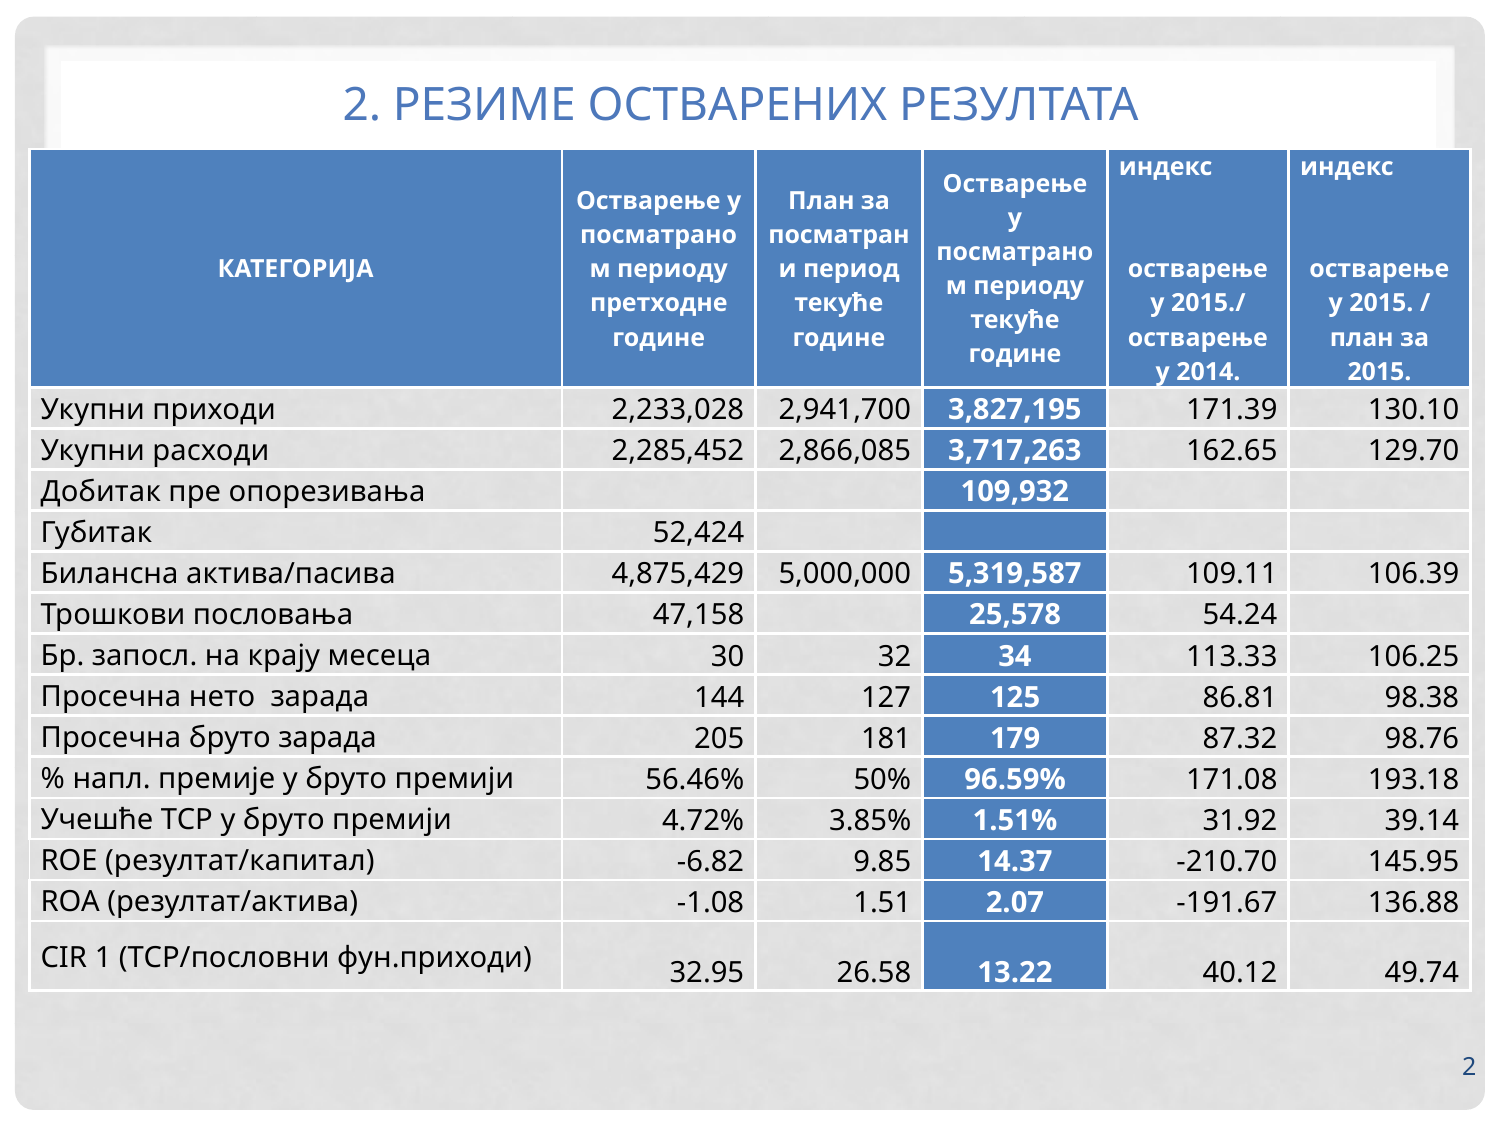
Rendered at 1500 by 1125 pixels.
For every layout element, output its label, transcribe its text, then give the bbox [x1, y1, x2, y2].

table_cell 40.12 [1109, 922, 1287, 989]
table_cell [757, 594, 921, 632]
table_cell 109.11 [1109, 553, 1287, 591]
table_header Остварење у посматраном периоду текуће године [924, 150, 1106, 386]
table_cell [924, 512, 1106, 550]
table_cell 25,578 [924, 594, 1106, 632]
table_cell 162.65 [1109, 430, 1287, 468]
table_cell 171.08 [1109, 758, 1287, 797]
table_cell 31.92 [1109, 799, 1287, 838]
table_cell -6.82 [563, 840, 754, 879]
table_cell 205 [563, 717, 754, 755]
table_cell 144 [563, 676, 754, 714]
table_cell 52,424 [563, 512, 754, 550]
table_cell 26.58 [757, 922, 921, 989]
table_cell 13.22 [924, 922, 1106, 989]
table_cell 5,319,587 [924, 553, 1106, 591]
table_cell 32.95 [563, 922, 754, 989]
table_cell 125 [924, 676, 1106, 714]
table_cell -191.67 [1109, 881, 1287, 920]
table_cell 9.85 [757, 840, 921, 879]
table_cell [1290, 512, 1469, 550]
table_cell 86.81 [1109, 676, 1287, 714]
table_cell 106.39 [1290, 553, 1469, 591]
table_cell 98.76 [1290, 717, 1469, 755]
title 2. РЕЗИМЕ ОСТВАРЕНИХ РЕЗУЛТАТА [69, 66, 1412, 138]
table_cell Укупни приходи [31, 389, 561, 427]
table_cell 47,158 [563, 594, 754, 632]
table_cell Бр. запосл. на крају месеца [31, 635, 561, 673]
table_cell 127 [757, 676, 921, 714]
table_cell 34 [924, 635, 1106, 673]
table_header Остварење у посматраном периоду претходне године [563, 150, 754, 386]
table_cell 3,827,195 [924, 389, 1106, 427]
table_cell 193.18 [1290, 758, 1469, 797]
table_cell [1290, 594, 1469, 632]
table_cell 106.25 [1290, 635, 1469, 673]
table_cell Укупни расходи [31, 430, 561, 468]
table_cell 32 [757, 635, 921, 673]
table_cell Учешће ТСР у бруто премији [31, 799, 561, 838]
table_cell 2.07 [924, 881, 1106, 920]
table_header индекс остварење у 2015. / план за 2015. [1290, 150, 1469, 386]
table_cell 171.39 [1109, 389, 1287, 427]
table_cell 56.46% [563, 758, 754, 797]
table_cell 49.74 [1290, 922, 1469, 989]
table_cell 3,717,263 [924, 430, 1106, 468]
table_cell 98.38 [1290, 676, 1469, 714]
table_cell 129.70 [1290, 430, 1469, 468]
table_cell 87.32 [1109, 717, 1287, 755]
table_cell Билансна актива/пасива [31, 553, 561, 591]
table_cell 14.37 [924, 840, 1106, 879]
table_cell 113.33 [1109, 635, 1287, 673]
table_header индекс остварење у 2015./ остварење у 2014. [1109, 150, 1287, 386]
table_cell 96.59% [924, 758, 1106, 797]
table_cell Губитак [31, 512, 561, 550]
table_cell ROA (резултат/актива) [31, 881, 561, 920]
table_cell [757, 512, 921, 550]
table_cell [1290, 471, 1469, 509]
table_cell 181 [757, 717, 921, 755]
table_cell 109,932 [924, 471, 1106, 509]
table_cell 5,000,000 [757, 553, 921, 591]
table_cell 50% [757, 758, 921, 797]
table_cell Просечна нето зарада [31, 676, 561, 714]
table_cell 1.51 [757, 881, 921, 920]
table_header КАТЕГОРИЈА [31, 150, 561, 386]
table_cell 136.88 [1290, 881, 1469, 920]
table_cell ROE (резултат/капитал) [30, 840, 561, 879]
table_cell 39.14 [1290, 799, 1469, 838]
table_cell 2,285,452 [563, 430, 754, 468]
table_cell 2,866,085 [757, 430, 921, 468]
table_cell 4.72% [563, 799, 754, 838]
table_cell 2,941,700 [757, 389, 921, 427]
slide_number 2 [1401, 1035, 1492, 1100]
table_cell Просечна бруто зарада [31, 717, 561, 755]
table_cell 1.51% [924, 799, 1106, 838]
table_cell 2,233,028 [563, 389, 754, 427]
table_cell 30 [563, 635, 754, 673]
table_cell Трошкови пословања [31, 594, 561, 632]
table_cell 54.24 [1109, 594, 1287, 632]
table_cell % напл. премије у бруто премији [31, 758, 561, 797]
table_cell 145.95 [1290, 840, 1469, 879]
table_cell [1109, 512, 1287, 550]
table_cell CIR 1 (ТСР/пословни фун.приходи) [31, 922, 561, 989]
table_cell Добитак пре опорезивања [31, 471, 561, 509]
table_cell 179 [924, 717, 1106, 755]
table_cell [757, 471, 921, 509]
table_cell -210.70 [1109, 840, 1287, 879]
table_cell 3.85% [757, 799, 921, 838]
table_cell [1109, 471, 1287, 509]
table_cell 4,875,429 [563, 553, 754, 591]
table_header План за посматрани период текуће године [757, 150, 921, 386]
table_cell -1.08 [563, 881, 754, 920]
table_cell [563, 471, 754, 509]
table_cell 130.10 [1290, 389, 1469, 427]
